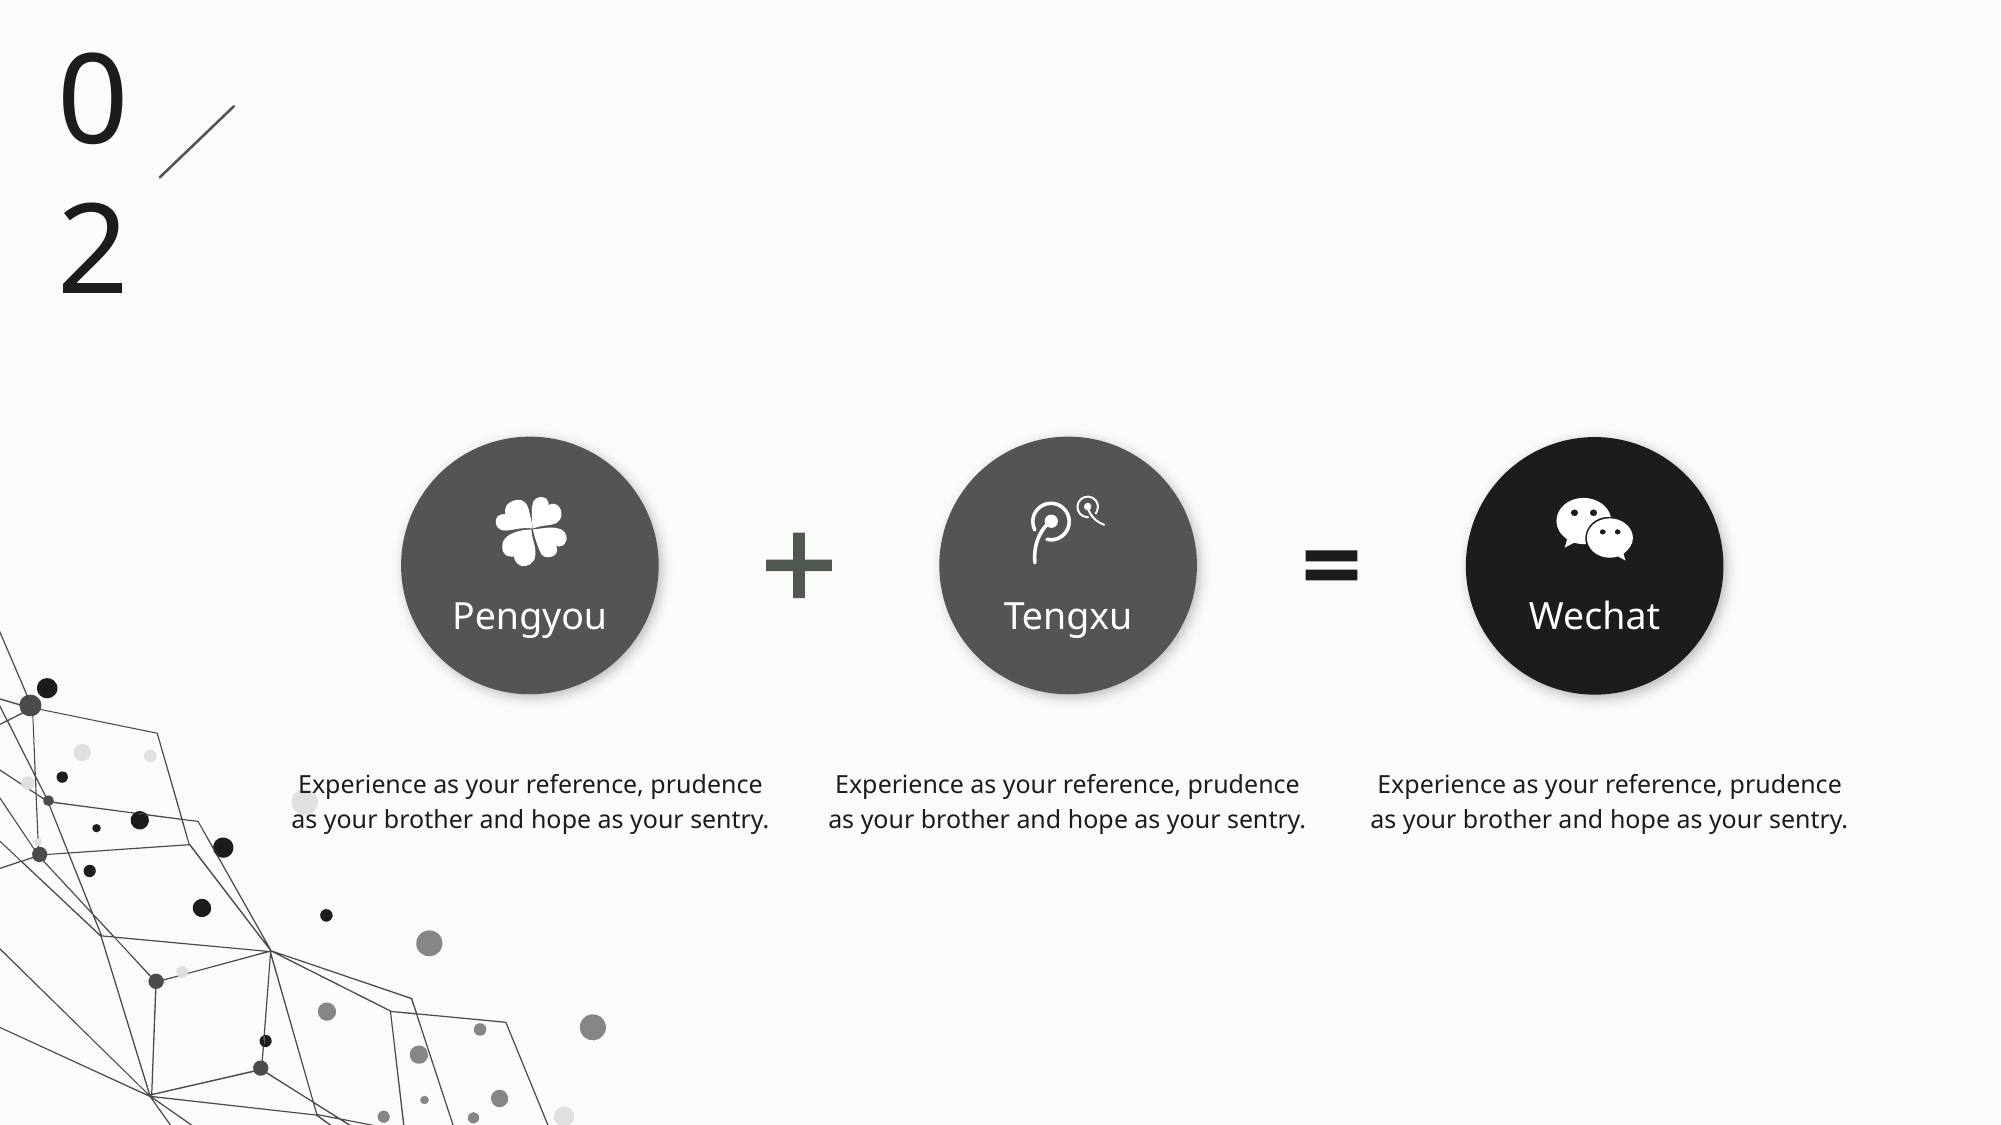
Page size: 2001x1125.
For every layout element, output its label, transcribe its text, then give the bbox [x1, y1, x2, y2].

text_box [0, 630, 20, 676]
text_box Experience as your reference, prudence as your brother and hope as your sentry. [1354, 754, 1866, 842]
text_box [492, 496, 568, 567]
text_box [1464, 436, 1725, 696]
text_box [1304, 569, 1358, 581]
text_box 02 [42, 10, 214, 326]
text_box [159, 106, 234, 178]
text_box [1304, 549, 1358, 562]
text_box [938, 435, 1198, 696]
text_box Experience as your reference, prudence as your brother and hope as your sentry. [675, 754, 787, 842]
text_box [1031, 494, 1106, 565]
text_box Tengxu [988, 584, 1148, 645]
text_box Wechat [1514, 584, 1676, 645]
text_box Pengyou [437, 584, 623, 645]
text_box Experience as your reference, prudence as your brother and hope as your sentry. [812, 754, 1324, 842]
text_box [1556, 497, 1633, 561]
text_box [400, 435, 660, 676]
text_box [0, 676, 675, 1125]
text_box [765, 532, 833, 599]
